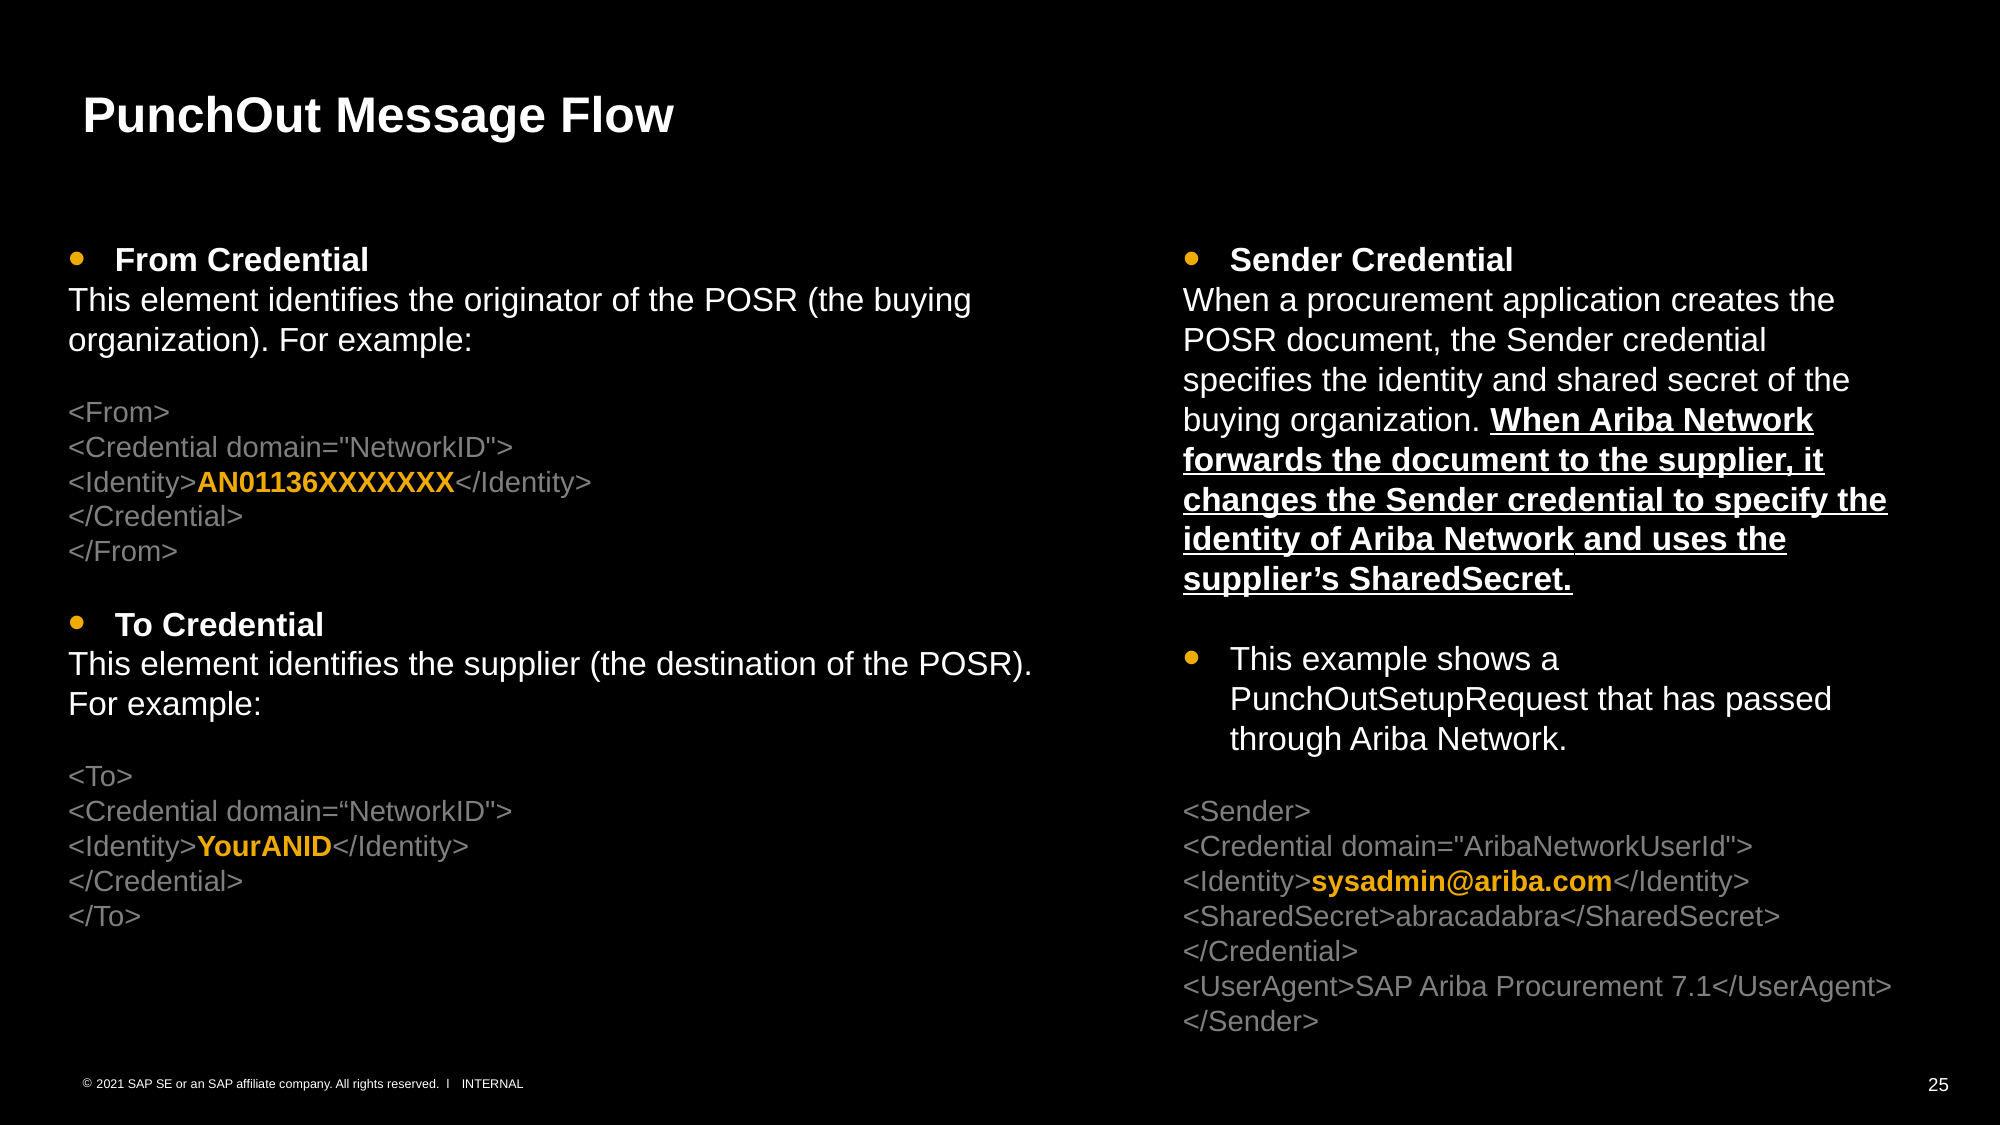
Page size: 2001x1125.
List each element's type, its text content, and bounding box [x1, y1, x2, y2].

text_box From Credential This element identifies the originator of the POSR (the buying organization). For example: <From> <Credential domain="NetworkID"> <Identity>AN01136XXXXXXX</Identity> </Credential> </From> To Credential This element identifies the supplier (the destination of the POSR). For example: <To> <Credential domain=“NetworkID"> <Identity>YourANID</Identity> </Credential> </To> [53, 230, 1061, 993]
title PunchOut Message Flow [82, 82, 1918, 144]
text_box Sender Credential When a procurement application creates the POSR document, the Sender credential specifies the identity and shared secret of the buying organization. When Ariba Network forwards the document to the supplier, it changes the Sender credential to specify the identity of Ariba Network and uses the supplier’s SharedSecret. This example shows a PunchOutSetupRequest that has passed through Ariba Network. <Sender> <Credential domain="AribaNetworkUserId"> <Identity>sysadmin@ariba.com</Identity> <SharedSecret>abracadabra</SharedSecret> </Credential> <UserAgent>SAP Ariba Procurement 7.1</UserAgent> </Sender> [1168, 230, 1918, 1097]
